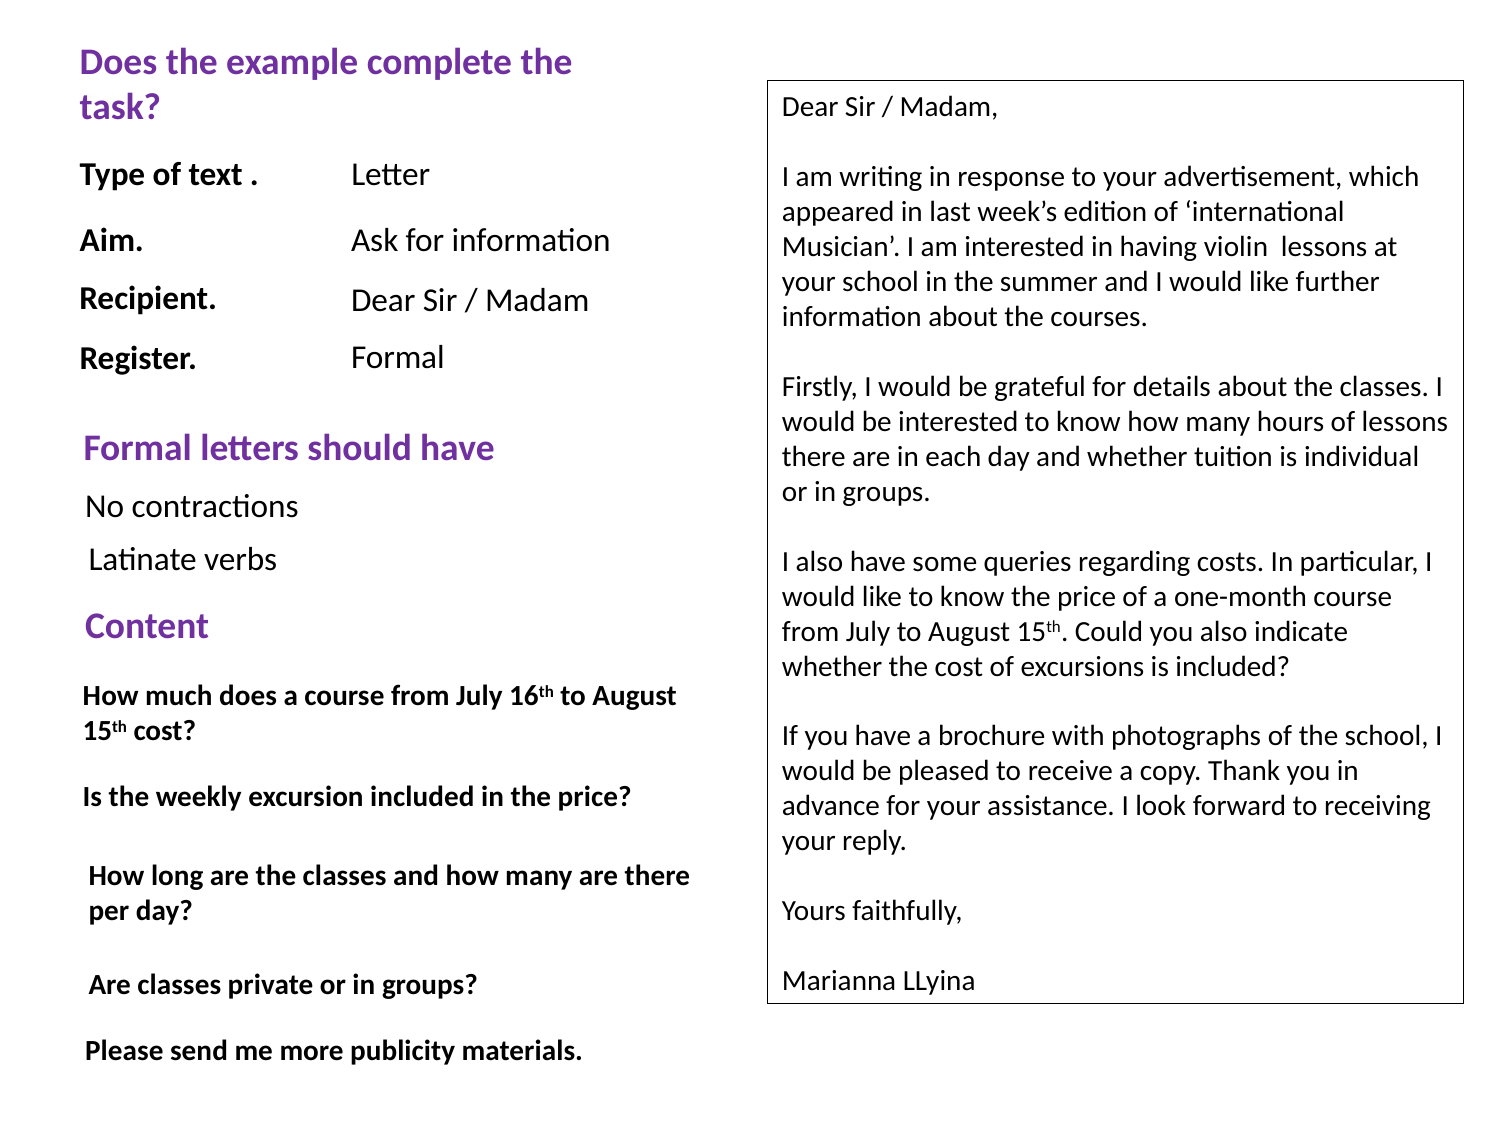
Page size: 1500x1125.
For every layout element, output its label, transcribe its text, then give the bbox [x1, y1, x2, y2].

text_box Formal letters should have [68, 415, 709, 476]
text_box Letter [336, 145, 609, 200]
text_box Type of text . [64, 145, 336, 200]
text_box Please send me more publicity materials. [70, 1024, 711, 1074]
text_box Ask for information [336, 210, 644, 266]
text_box Does the example complete the task? [64, 29, 668, 135]
text_box Latinate verbs [73, 529, 443, 585]
text_box Is the weekly excursion included in the price? [67, 770, 709, 820]
text_box Are classes private or in groups? [73, 958, 714, 1008]
text_box Content [70, 593, 711, 654]
text_box No contractions [70, 477, 343, 532]
text_box How much does a course from July 16th to August 15th cost? [67, 669, 709, 754]
text_box Dear Sir / Madam, I am writing in response to your advertisement, which appeared in last week’s edition of ‘international Musician’. I am interested in having violin lessons at your school in the summer and I would like further information about the courses. Firstly, I would be grateful for details about the classes. I would be interested to know how many hours of lessons there are in each day and whether tuition is individual or in groups. I also have some queries regarding costs. In particular, I would like to know the price of a one-month course from July to August 15th. Could you also indicate whether the cost of excursions is included? If you have a brochure with photographs of the school, I would be pleased to receive a copy. Thank you in advance for your assistance. I look forward to receiving your reply. Yours faithfully, Marianna LLyina [767, 80, 1464, 1004]
text_box Aim. [64, 210, 336, 266]
text_box Formal [336, 327, 609, 382]
text_box Dear Sir / Madam [336, 271, 691, 326]
text_box Recipient. [64, 268, 337, 324]
text_box How long are the classes and how many are there per day? [73, 848, 714, 934]
text_box Register. [64, 329, 337, 384]
